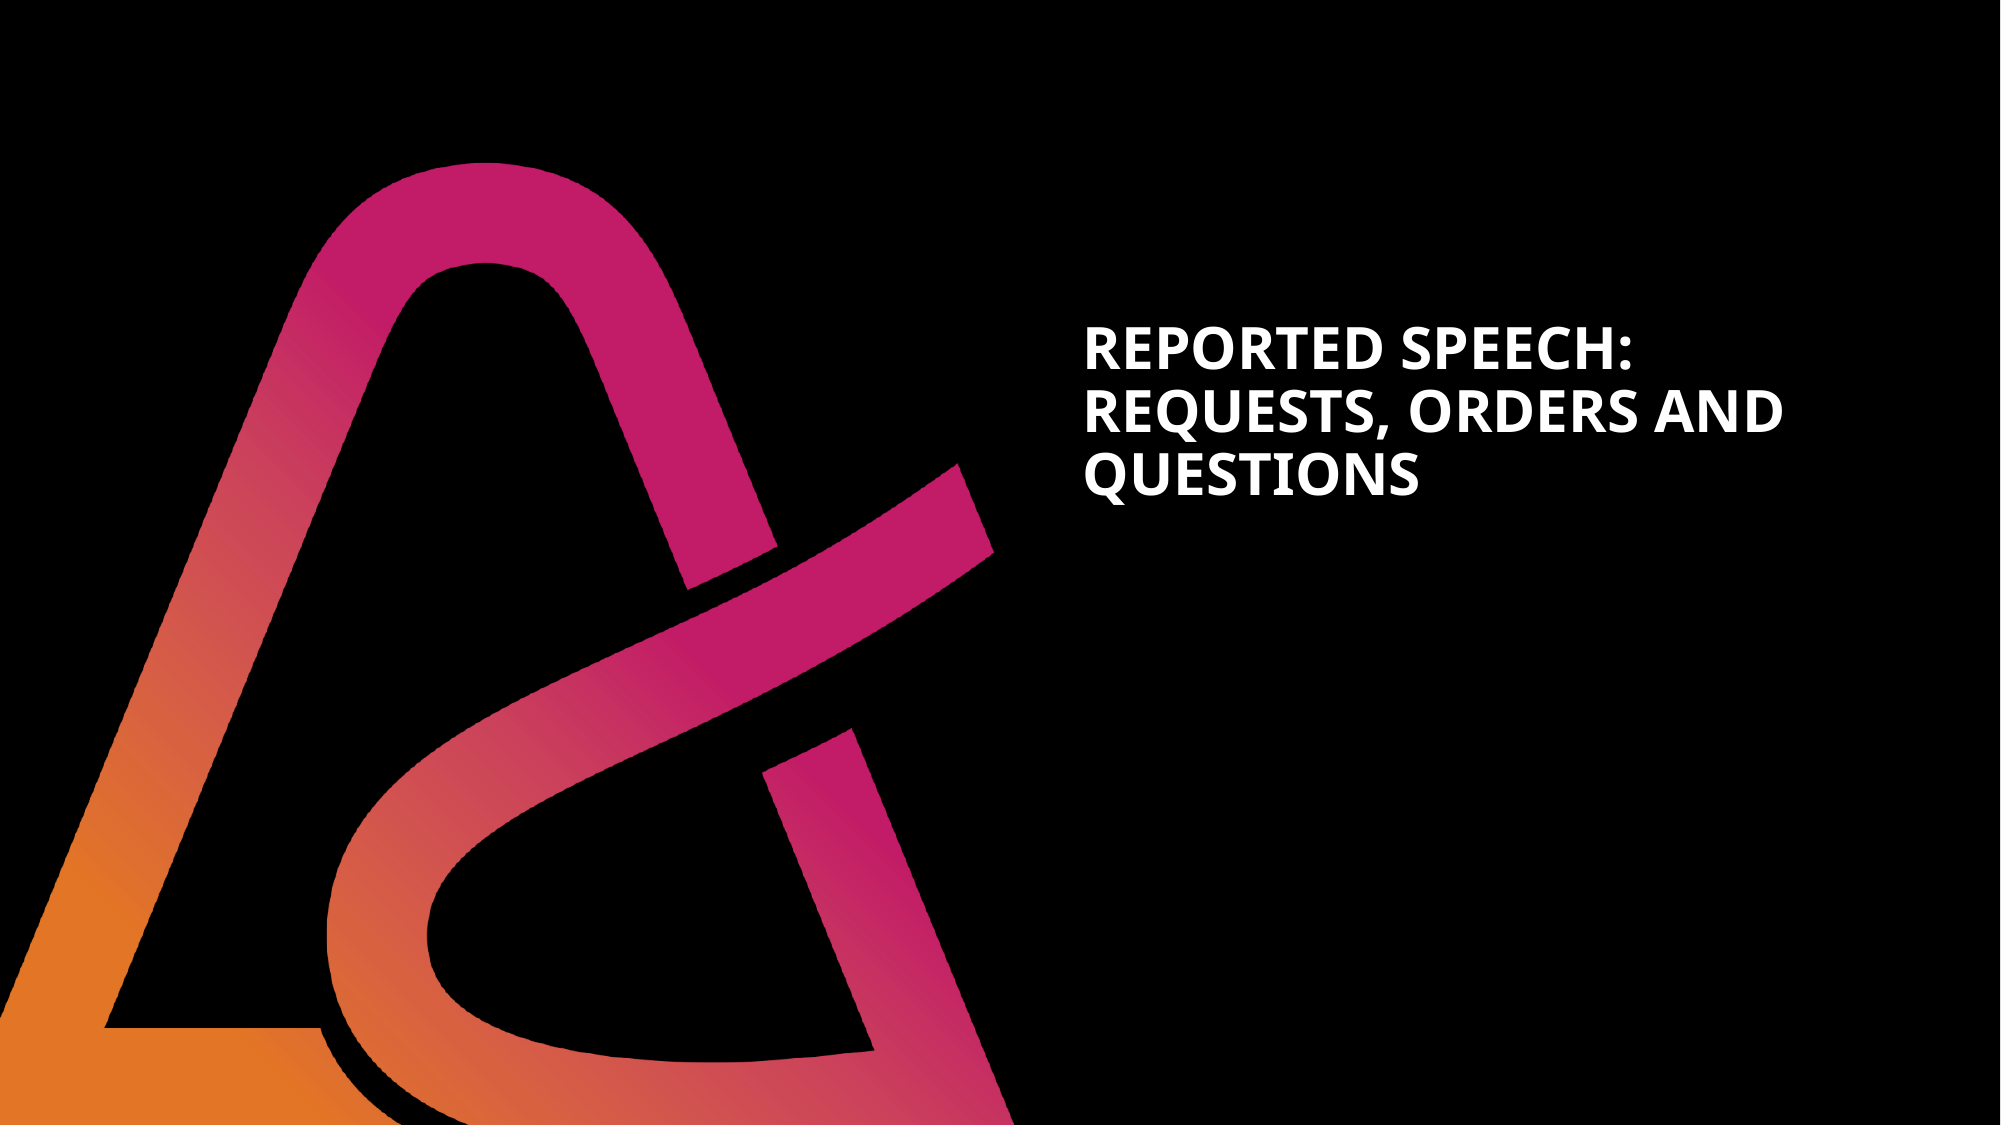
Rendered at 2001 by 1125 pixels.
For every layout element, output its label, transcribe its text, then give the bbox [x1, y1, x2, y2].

title REPORTED SPEECH: REQUESTS, ORDERS AND QUESTIONS [1067, 310, 1916, 587]
picture [0, 143, 1015, 1125]
